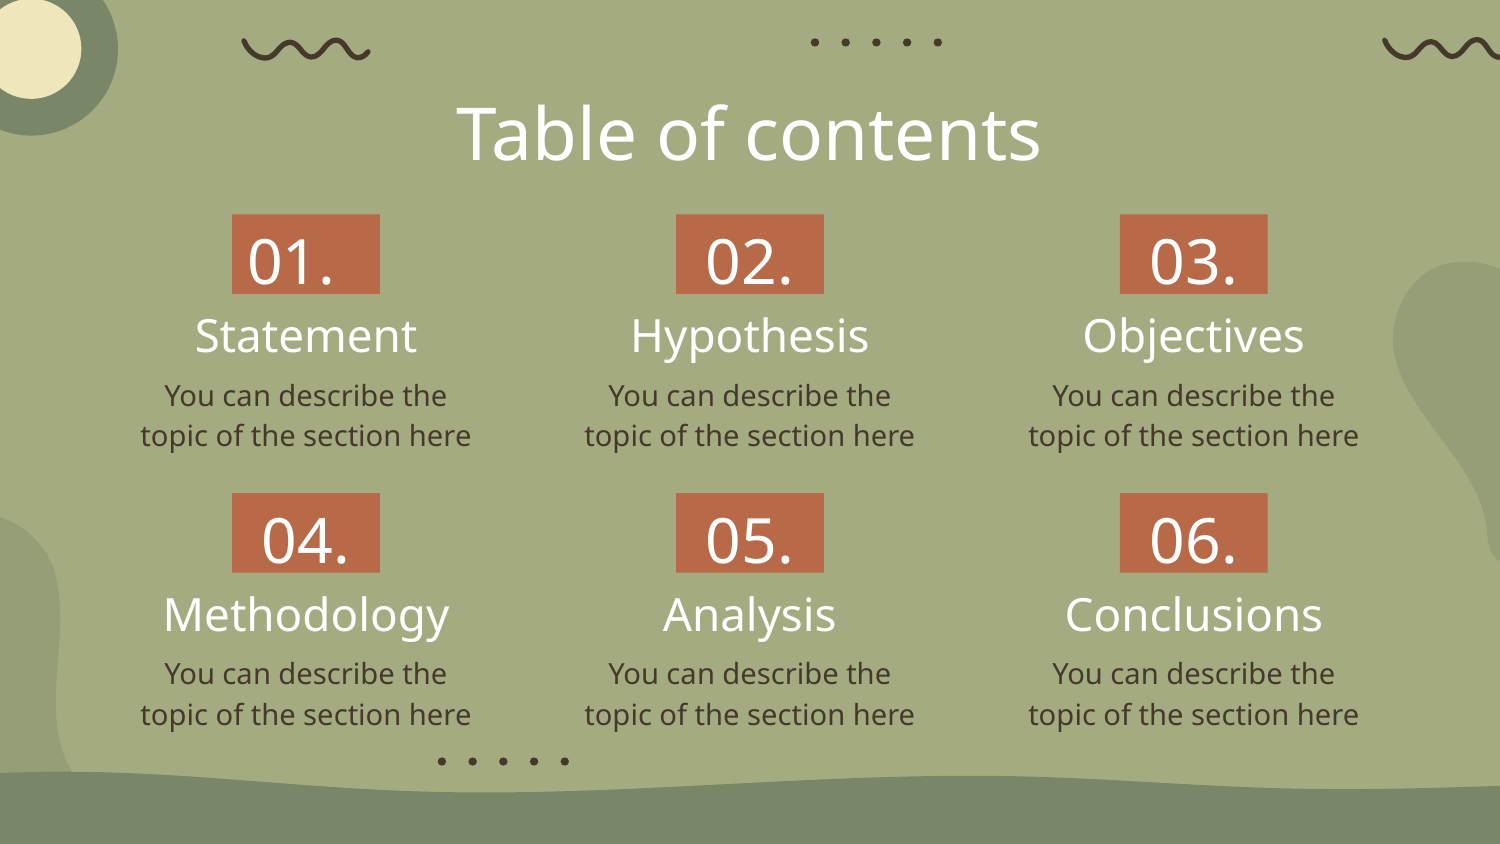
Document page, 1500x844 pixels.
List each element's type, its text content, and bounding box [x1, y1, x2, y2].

text_box [560, 757, 569, 766]
title Table of contents [118, 72, 1382, 167]
title 06. [1119, 493, 1268, 573]
title 04. [232, 493, 380, 573]
text_box [468, 757, 477, 766]
title 02. [676, 214, 824, 294]
subtitle Analysis [560, 575, 940, 656]
subtitle You can describe the topic of the section here [1004, 377, 1383, 452]
text_box [437, 757, 447, 766]
subtitle You can describe the topic of the section here [116, 372, 496, 452]
subtitle You can describe the topic of the section here [560, 656, 940, 731]
title 03. [1119, 214, 1268, 294]
subtitle Statement [116, 297, 496, 372]
subtitle Hypothesis [560, 297, 940, 377]
subtitle You can describe the topic of the section here [560, 377, 940, 452]
subtitle You can describe the topic of the section here [1004, 656, 1383, 731]
subtitle Methodology [116, 575, 496, 656]
subtitle You can describe the topic of the section here [116, 656, 496, 731]
subtitle Conclusions [1004, 575, 1383, 656]
subtitle Objectives [1004, 297, 1383, 377]
title 01. [232, 214, 380, 294]
text_box [529, 757, 539, 766]
text_box [499, 757, 508, 766]
title 05. [676, 493, 824, 573]
